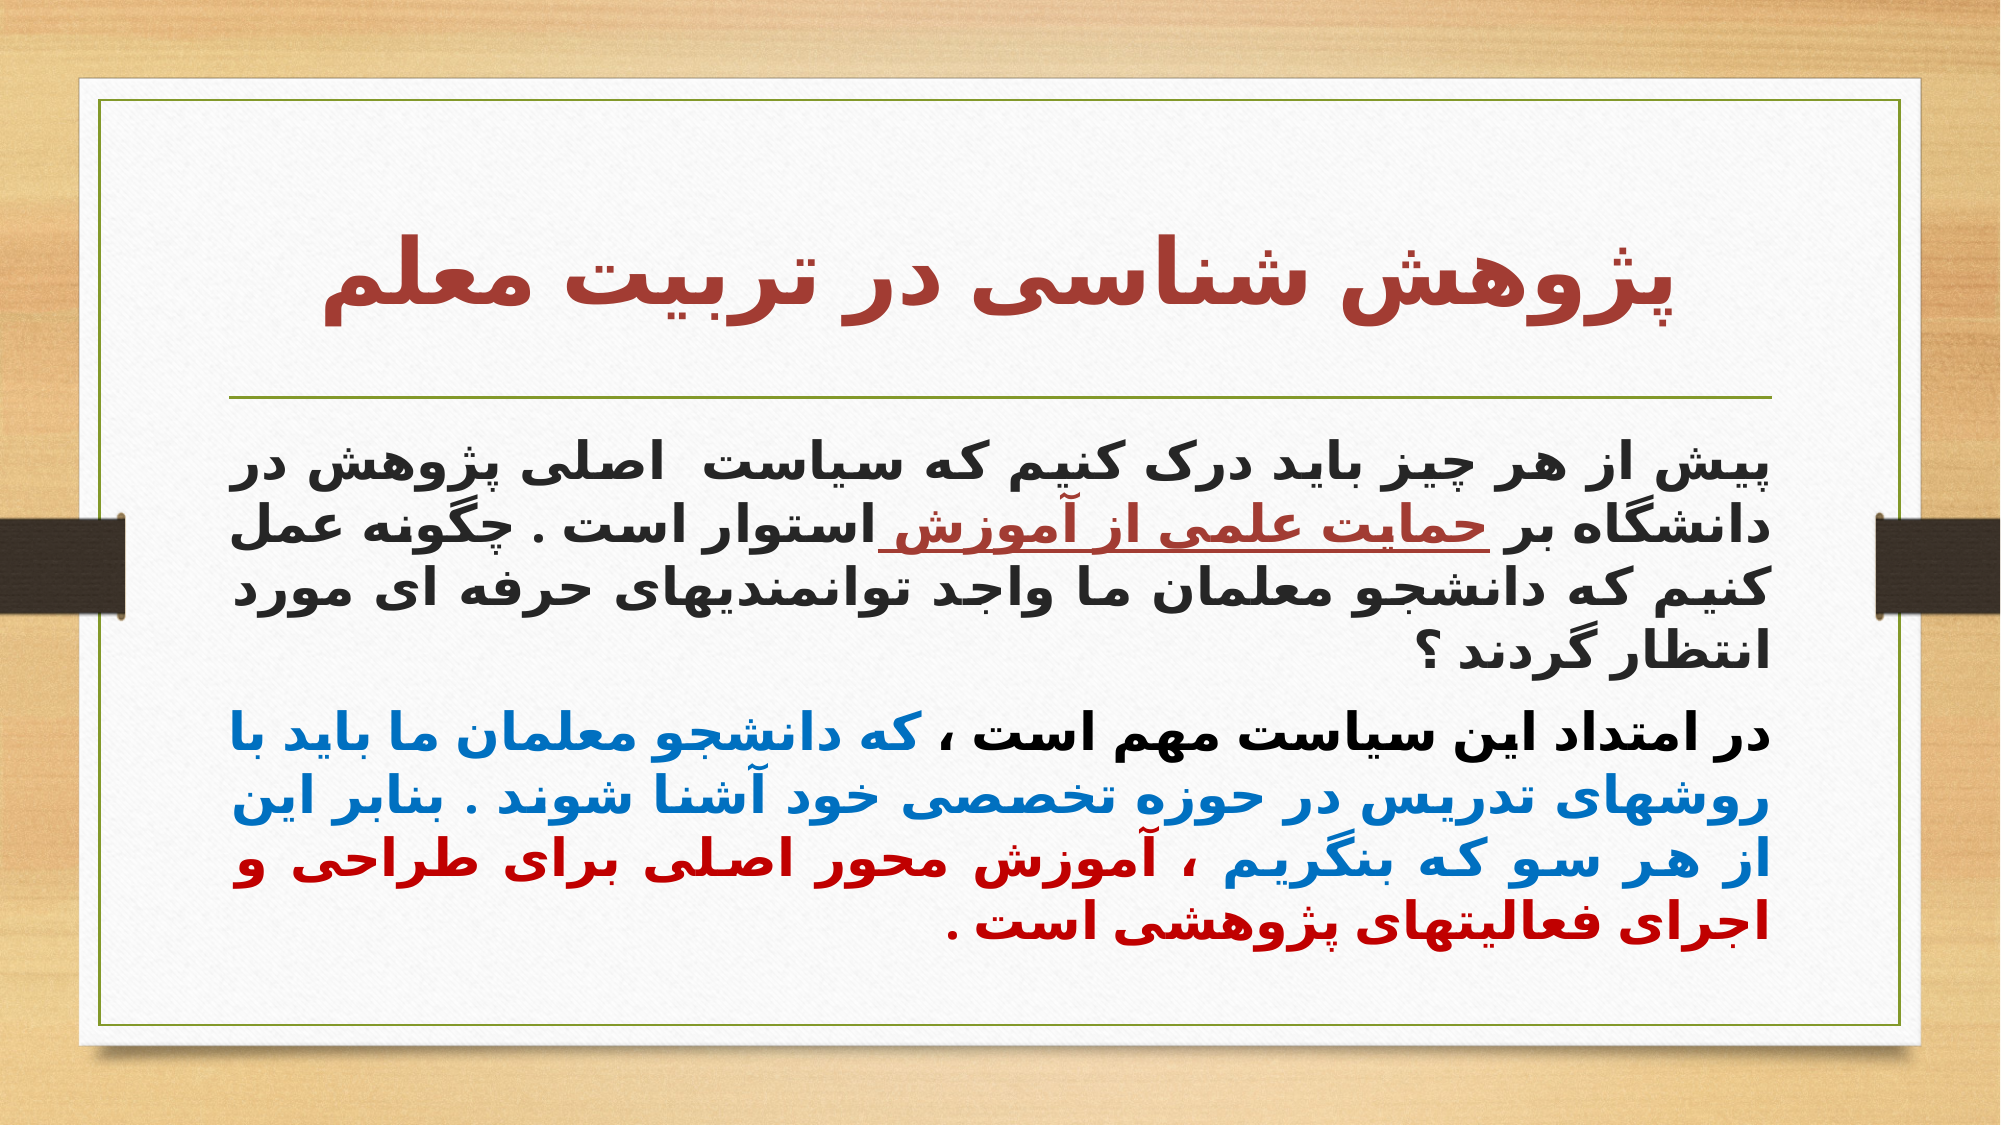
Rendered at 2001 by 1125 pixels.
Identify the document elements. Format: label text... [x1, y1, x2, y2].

list پیش از هر چیز باید درک کنیم که سیاست اصلی پژوهش در دانشگاه بر حمایت علمی از آموزش استوار است . چگونه عمل کنیم که دانشجو معلمان ما واجد توانمندیهای حرفه ای مورد انتظار گردند ؟ در امتداد این سیاست مهم است ، که دانشجو معلمان ما باید با روشهای تدریس در حوزه تخصصی خود آشنا شوند . بنابر این از هر سو که بنگریم ، آموزش محور اصلی برای طراحی و اجرای فعالیتهای پژوهشی است . [212, 419, 1788, 964]
title پژوهش شناسی در تربیت معلم [212, 161, 1788, 375]
picture [0, 0, 2001, 1125]
